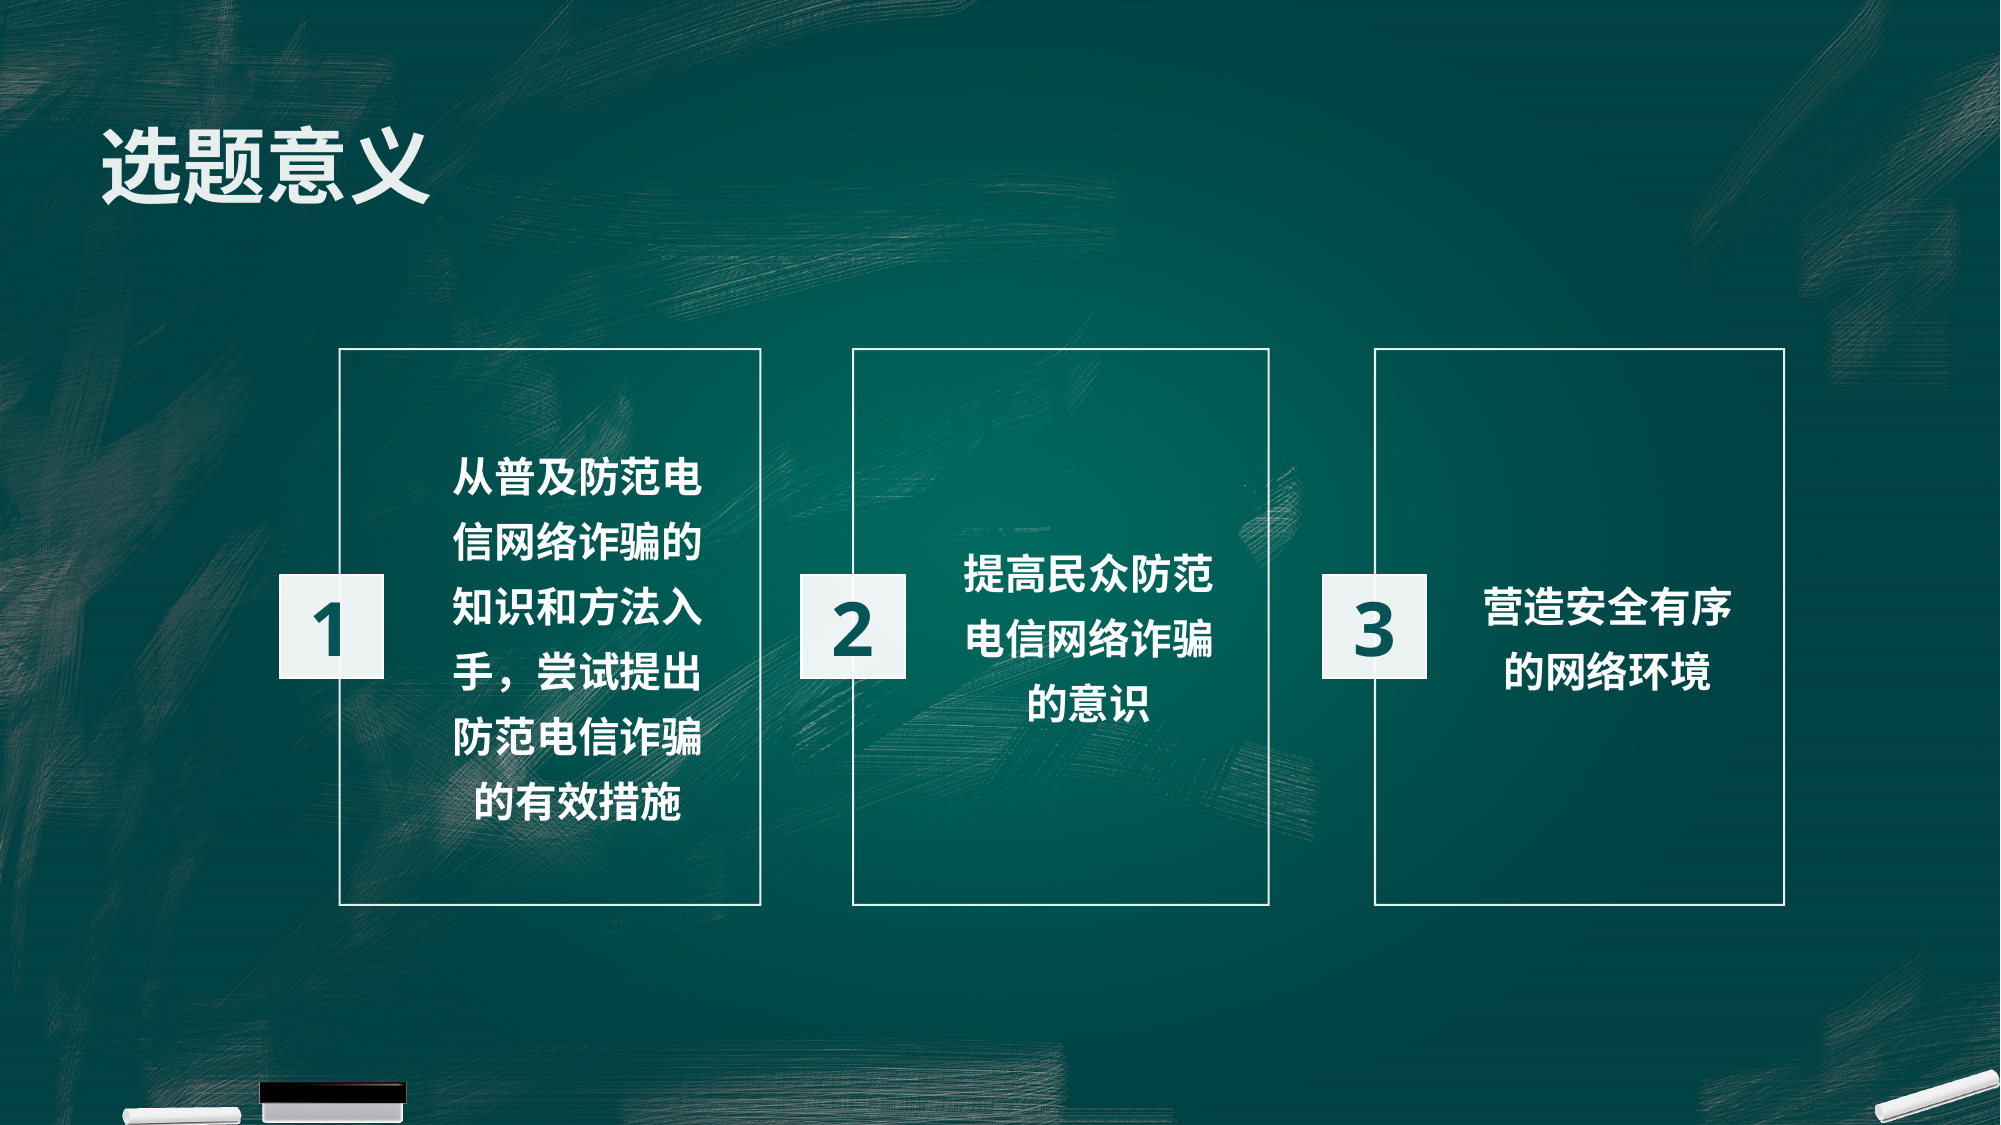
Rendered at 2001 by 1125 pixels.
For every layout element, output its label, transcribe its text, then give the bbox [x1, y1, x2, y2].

text_box 1 [279, 574, 384, 679]
text_box 3 [1322, 574, 1427, 679]
picture [0, 0, 2000, 1125]
text_box 营造安全有序的网络环境 [1374, 348, 1785, 906]
title 选题意义 [84, 87, 1929, 253]
text_box 提高民众防范电信网络诈骗的意识 [852, 348, 1270, 906]
text_box 2 [800, 574, 906, 679]
text_box 从普及防范电信网络诈骗的知识和方法入手，尝试提出防范电信诈骗的有效措施 [339, 348, 761, 906]
